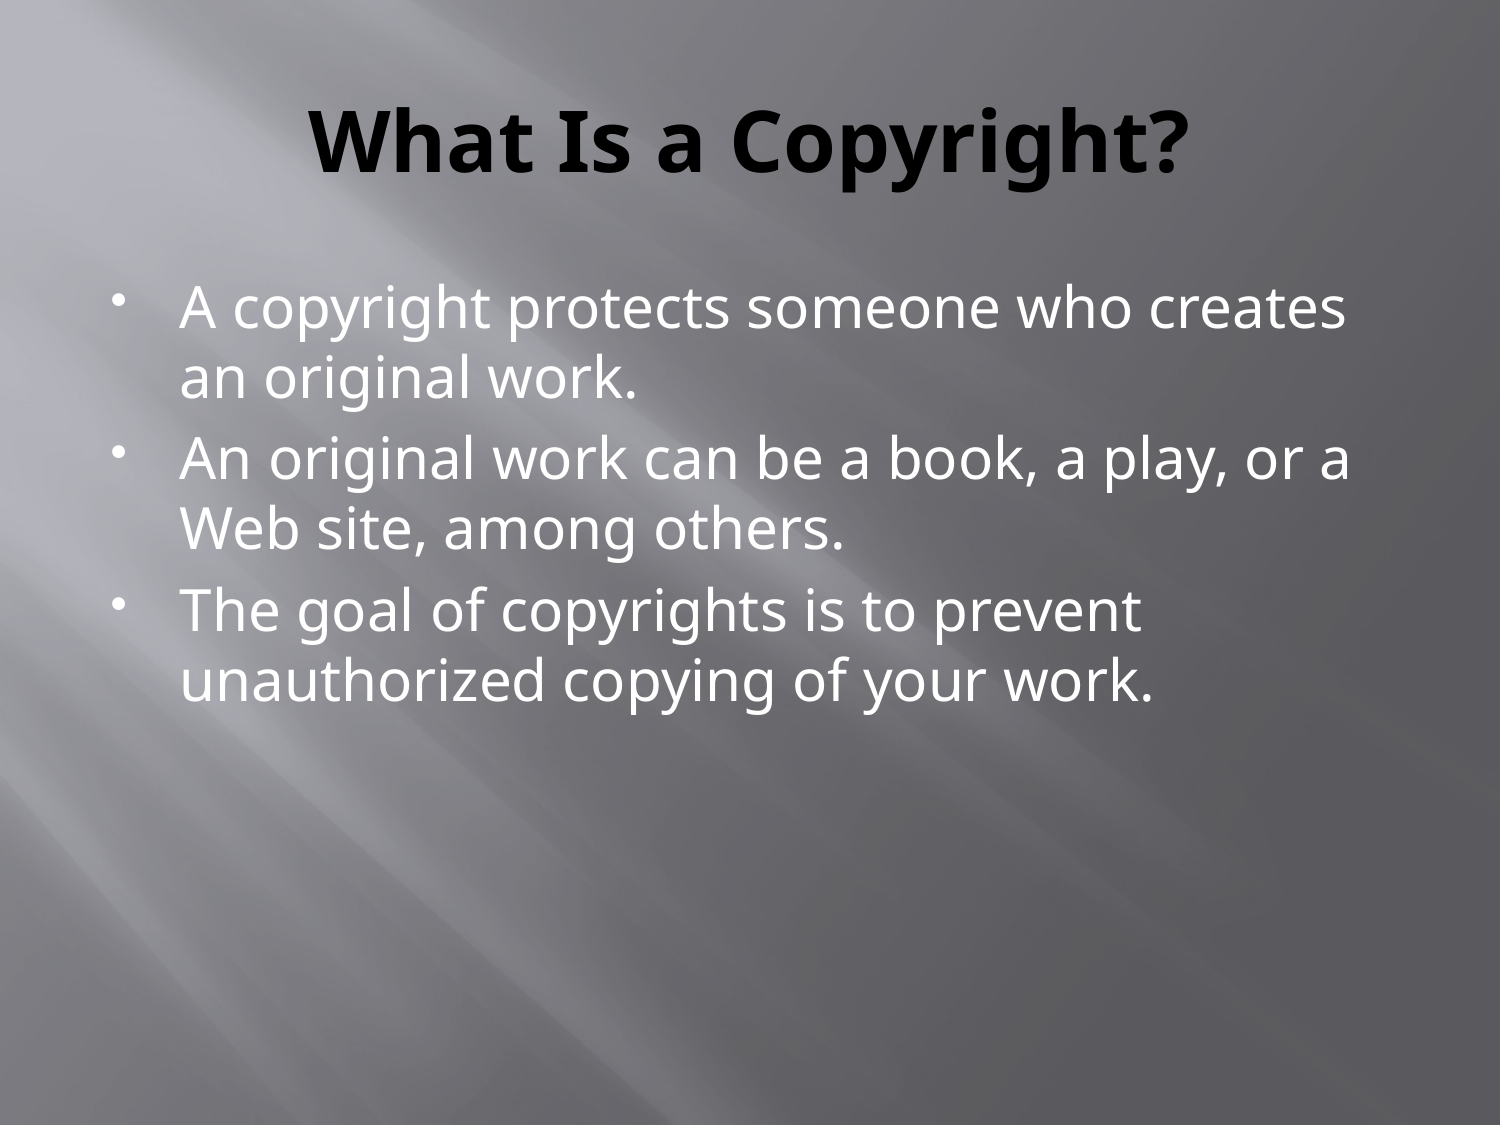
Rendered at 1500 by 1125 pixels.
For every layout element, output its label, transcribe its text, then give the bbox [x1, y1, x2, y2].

title What Is a Copyright? [75, 45, 1425, 233]
list A copyright protects someone who creates an original work. An original work can be a book, a play, or a Web site, among others. The goal of copyrights is to prevent unauthorized copying of your work. [75, 262, 1425, 1035]
